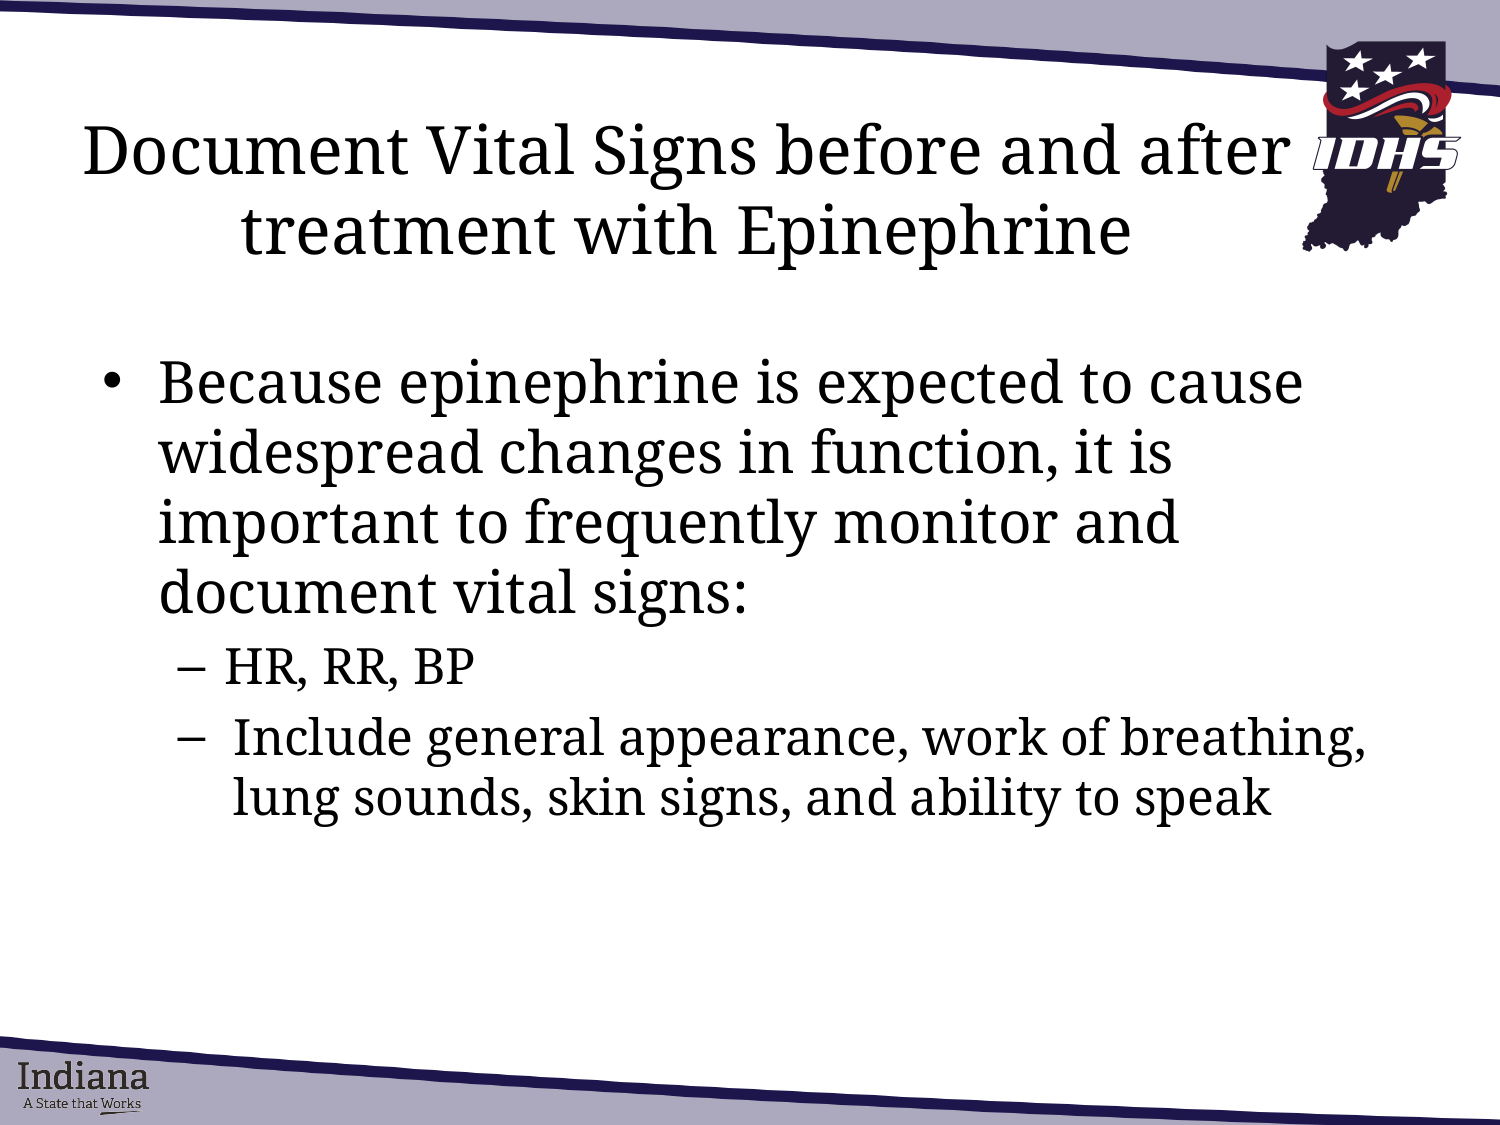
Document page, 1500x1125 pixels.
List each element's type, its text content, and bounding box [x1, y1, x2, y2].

list Because epinephrine is expected to cause widespread changes in function, it is important to frequently monitor and document vital signs: HR, RR, BP Include general appearance, work of breathing, lung sounds, skin signs, and ability to speak [87, 337, 1438, 838]
picture [0, 0, 1500, 1125]
title Document Vital Signs before and after treatment with Epinephrine [12, 75, 1363, 300]
